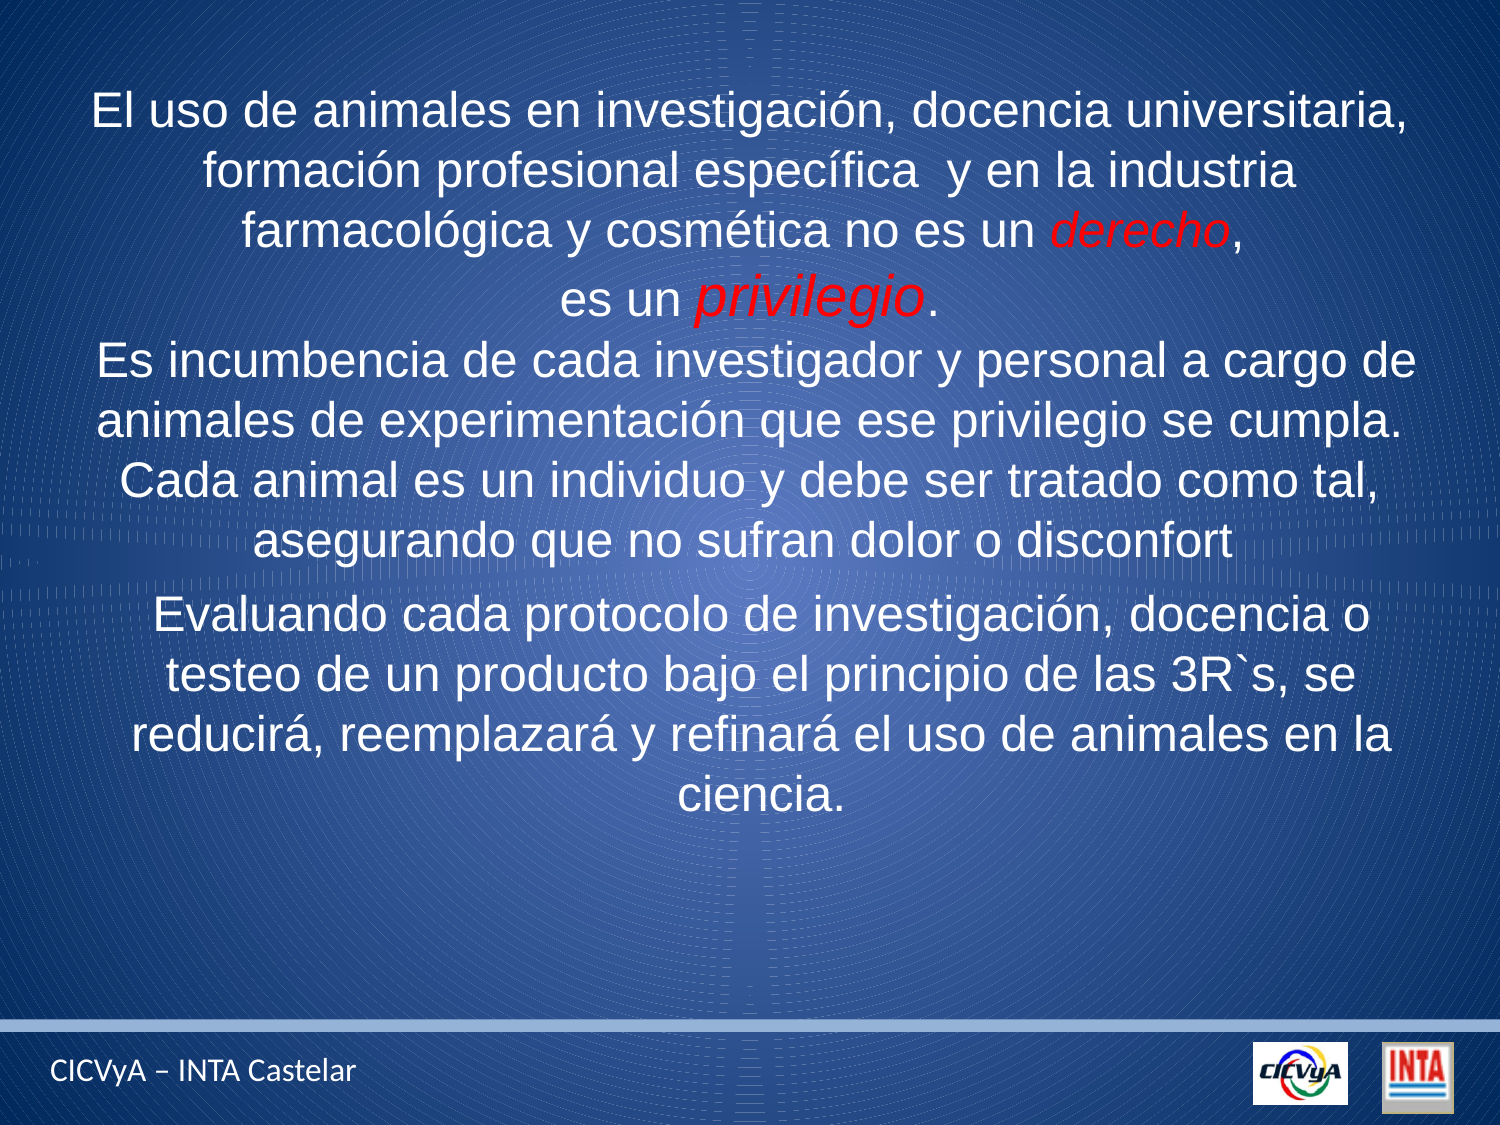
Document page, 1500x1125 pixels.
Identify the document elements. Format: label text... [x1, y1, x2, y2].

text_box El uso de animales en investigación, docencia universitaria, formación profesional específica y en la industria farmacológica y cosmética no es un derecho, es un privilegio. Es incumbencia de cada investigador y personal a cargo de animales de experimentación que ese privilegio se cumpla. Cada animal es un individuo y debe ser tratado como tal, asegurando que no sufran dolor o disconfort [58, 70, 1442, 636]
picture [1253, 1042, 1348, 1105]
text_box CICVyA – INTA Castelar [35, 1040, 1075, 1096]
text_box [0, 1019, 1500, 1032]
picture [1381, 1041, 1454, 1114]
text_box Evaluando cada protocolo de investigación, docencia o testeo de un producto bajo el principio de las 3R`s, se reducirá, reemplazará y refinará el uso de animales en la ciencia. [105, 574, 1418, 830]
